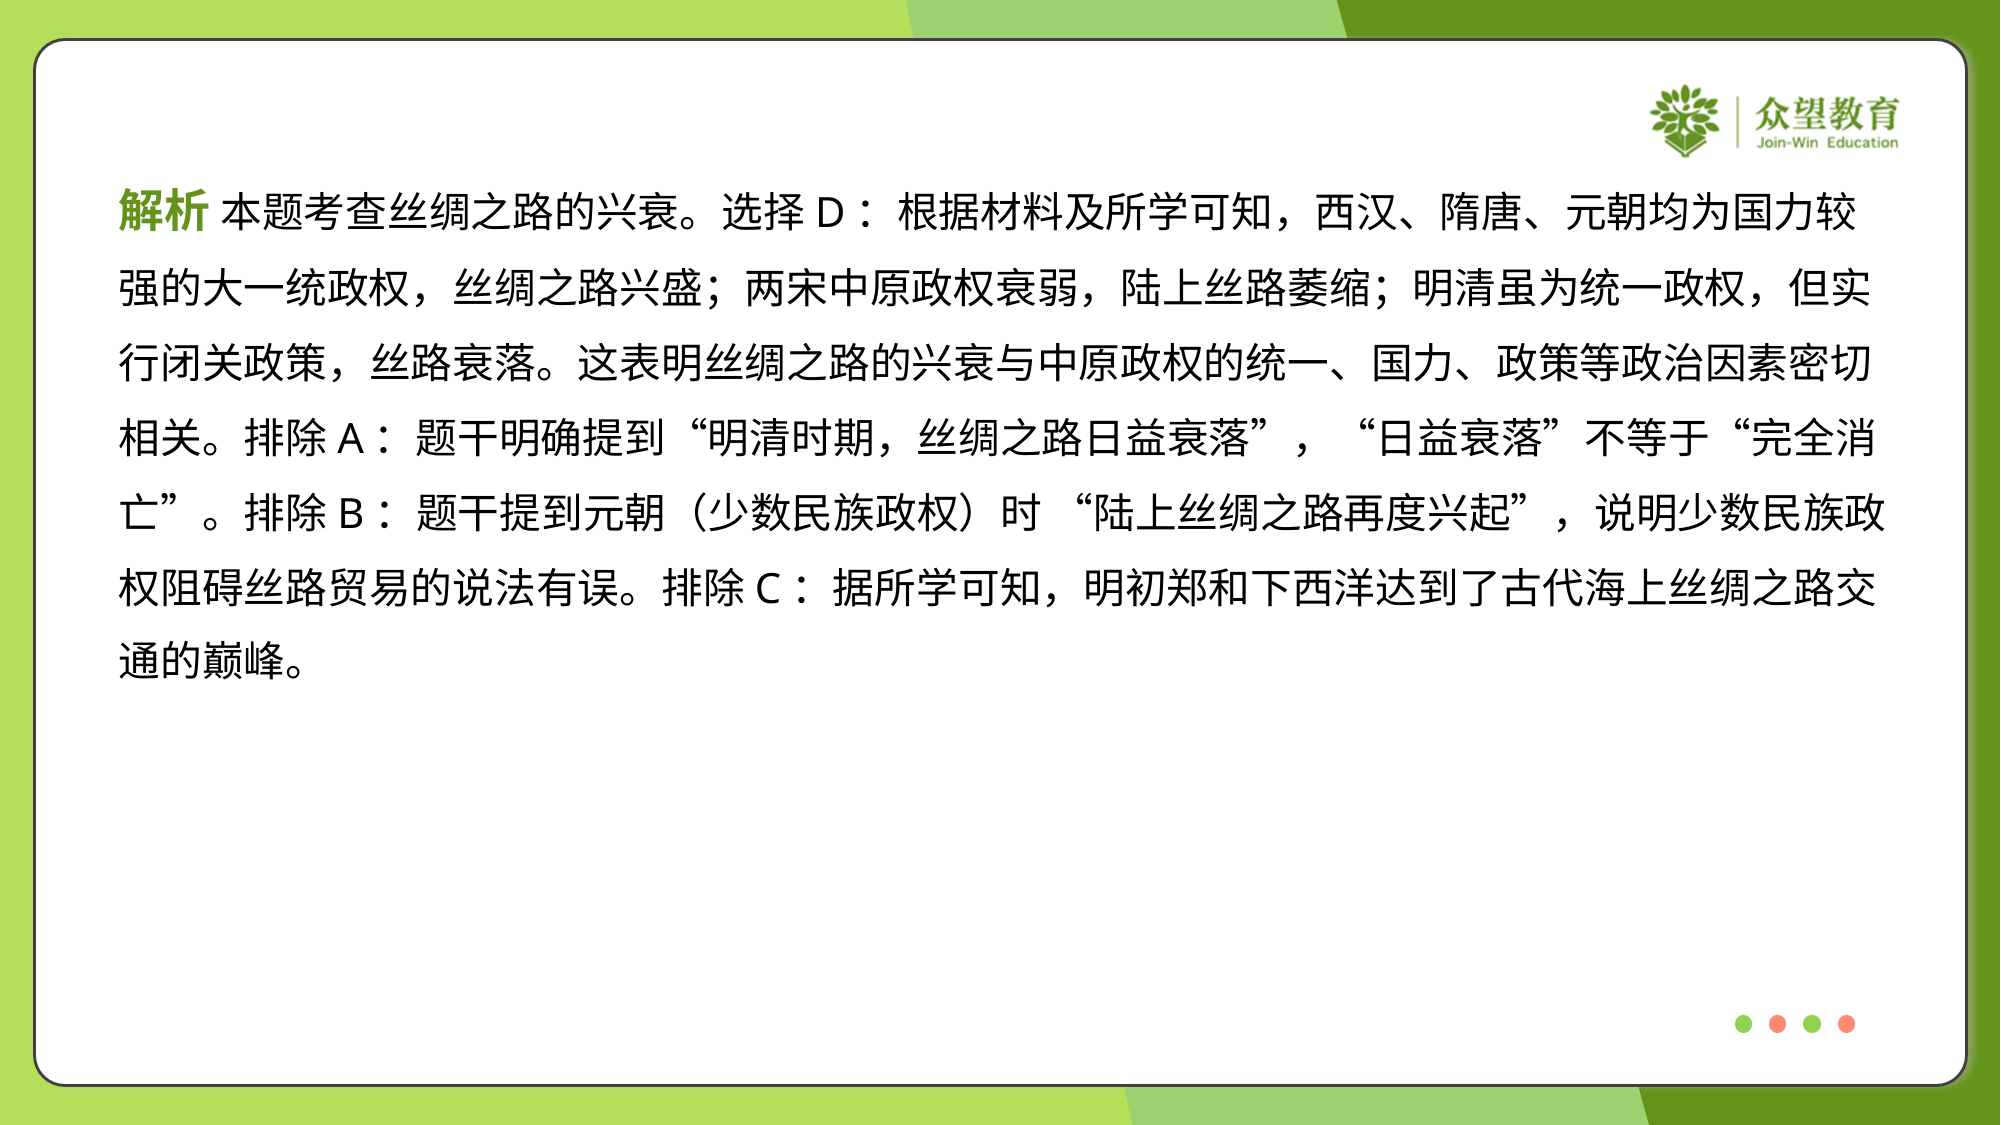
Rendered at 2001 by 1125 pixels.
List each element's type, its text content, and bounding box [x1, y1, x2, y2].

text_box 解析 本题考查丝绸之路的兴衰。选择D：根据材料及所学可知，西汉、隋唐、元朝均为国力较 强的大一统政权，丝绸之路兴盛；两宋中原政权衰弱，陆上丝路萎缩；明清虽为统一政权，但实 行闭关政策，丝路衰落。这表明丝绸之路的兴衰与中原政权的统一、国力、政策等政治因素密切 相关。排除A：题干明确提到“明清时期，丝绸之路日益衰落”，“日益衰落”不等于“完全消 亡”。排除B：题干提到元朝（少数民族政权）时 “陆上丝绸之路再度兴起”，说明少数民族政 权阻碍丝路贸易的说法有误。排除C：据所学可知，明初郑和下西洋达到了古代海上丝绸之路交 通的巅峰。 [118, 159, 1883, 677]
picture [0, 0, 2000, 1125]
